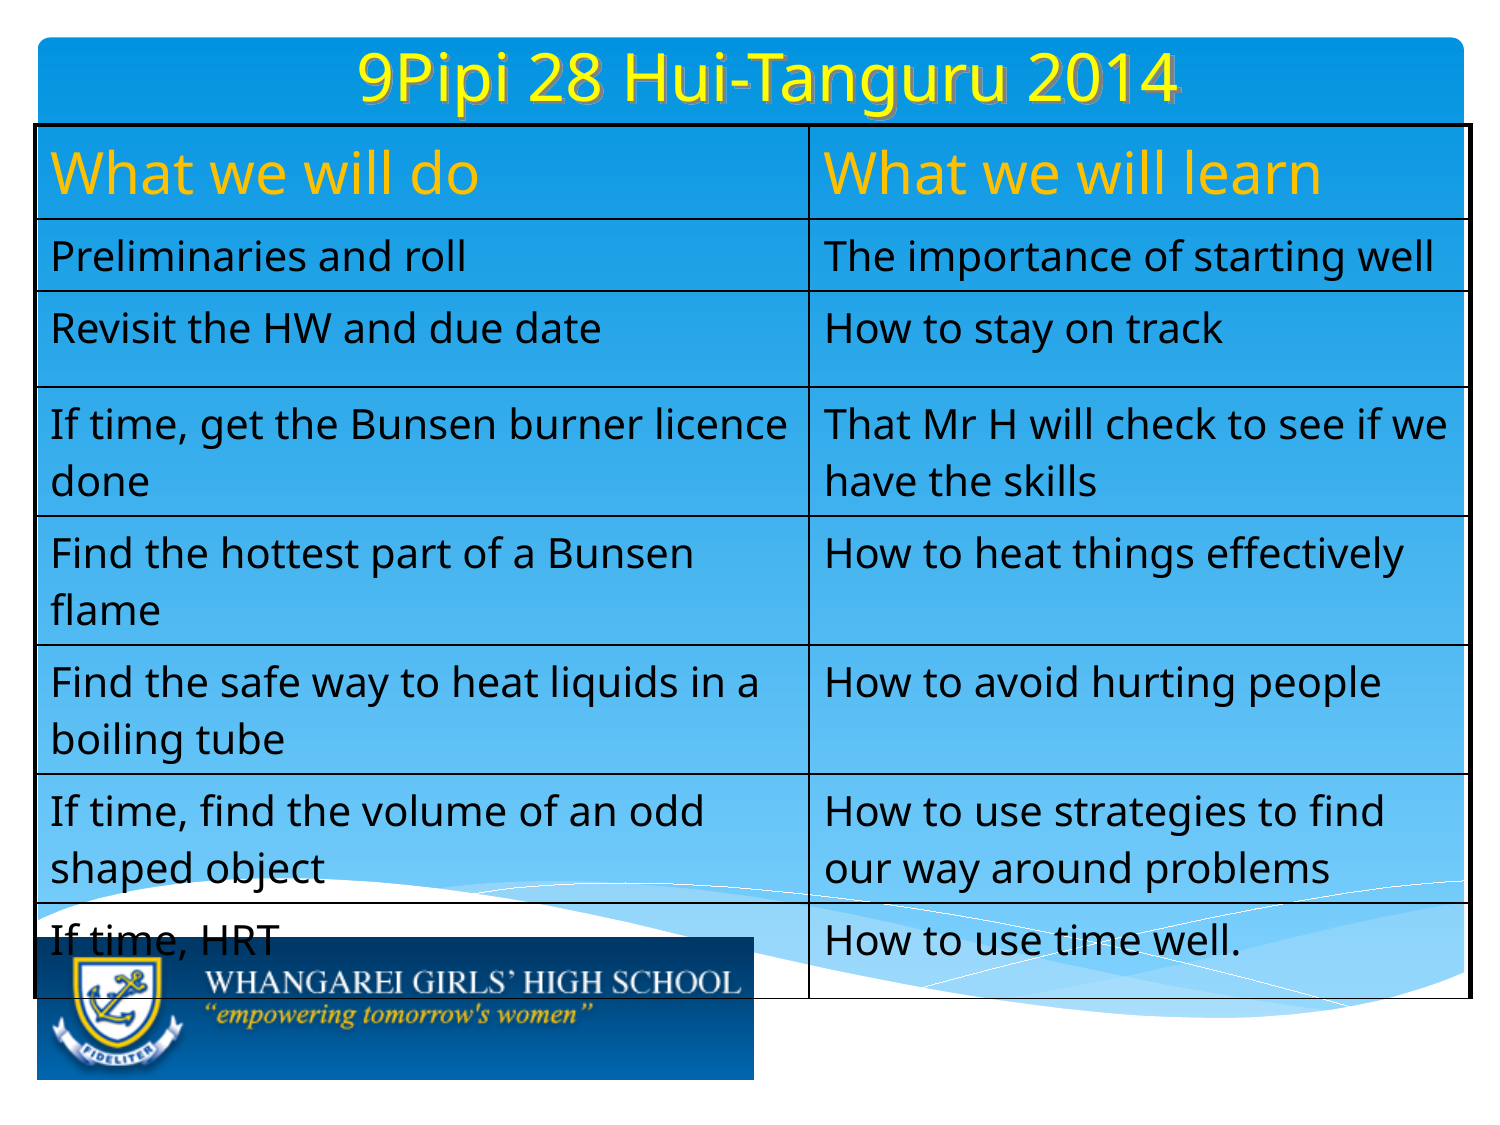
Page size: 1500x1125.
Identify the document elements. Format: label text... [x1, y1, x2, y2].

text_box 9Pipi 28 Hui-Tanguru 2014 [162, 24, 1375, 123]
table_cell How to avoid hurting people [810, 646, 1468, 773]
picture [37, 937, 754, 1080]
table_cell How to heat things effectively [810, 517, 1468, 644]
table_cell Preliminaries and roll [37, 220, 808, 290]
table_cell If time, HRT [37, 904, 808, 998]
table_cell How to use strategies to find our way around problems [810, 775, 1468, 902]
table_header What we will do [37, 127, 808, 218]
table_cell The importance of starting well [810, 220, 1468, 290]
table_cell That Mr H will check to see if we have the skills [810, 388, 1468, 515]
table_cell Revisit the HW and due date [37, 292, 808, 386]
table_cell Find the hottest part of a Bunsen flame [37, 517, 808, 644]
table_cell How to stay on track [810, 292, 1468, 386]
table_cell If time, find the volume of an odd shaped object [37, 775, 808, 902]
table_cell If time, get the Bunsen burner licence done [37, 388, 808, 515]
table_cell How to use time well. [810, 904, 1468, 998]
table_cell Find the safe way to heat liquids in a boiling tube [37, 646, 808, 773]
table_header What we will learn [810, 127, 1468, 218]
